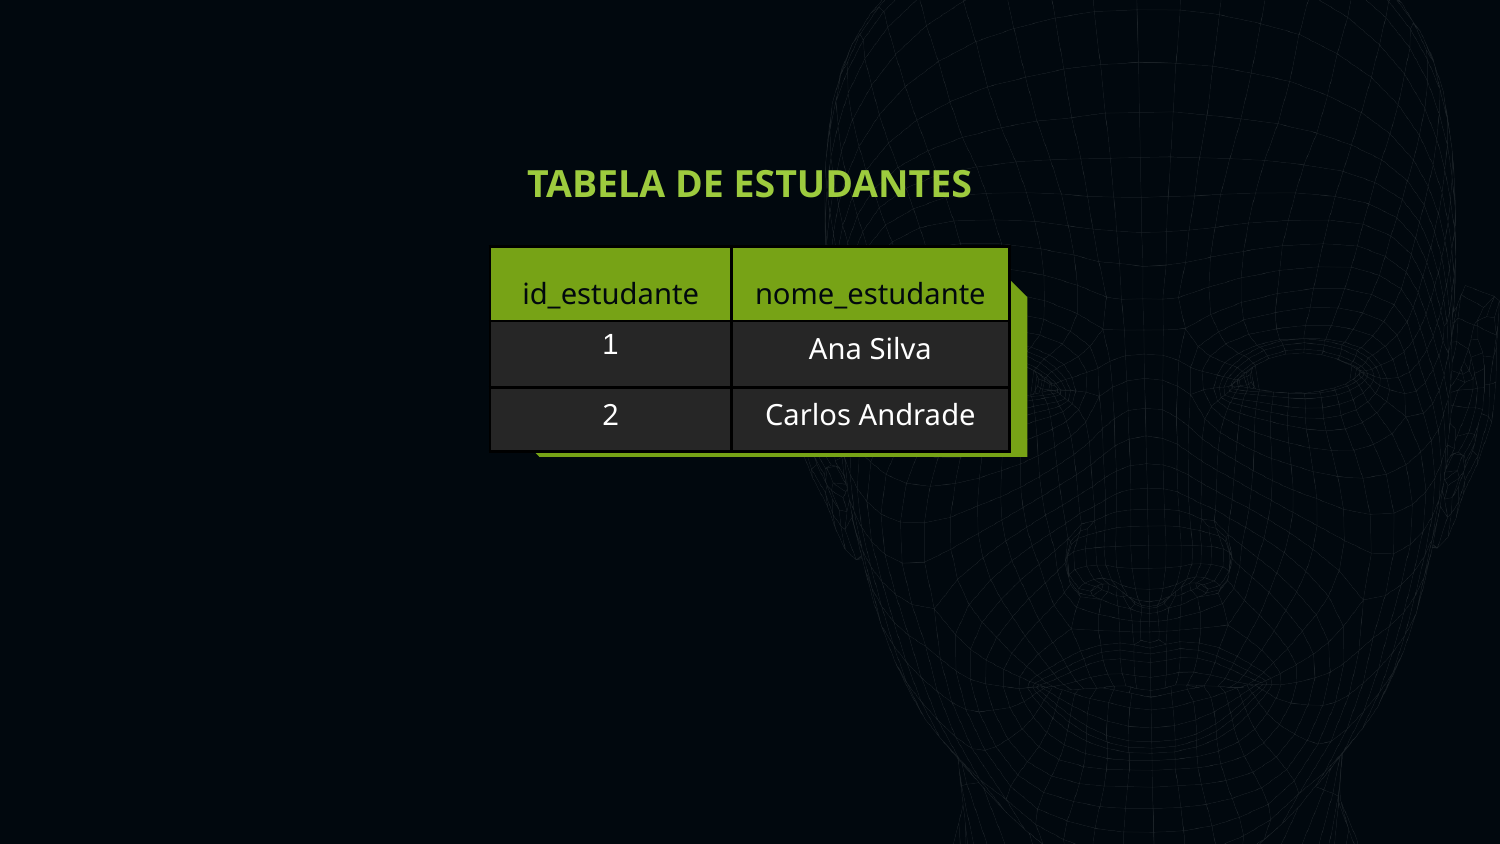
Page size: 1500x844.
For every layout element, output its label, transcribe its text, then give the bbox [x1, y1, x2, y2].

table_cell 2 [491, 389, 730, 450]
text_box [532, 277, 1030, 459]
table_cell Carlos Andrade [733, 389, 1008, 450]
table_header id_estudante [491, 248, 730, 320]
text_box TABELA DE ESTUDANTES [207, 144, 1293, 220]
table_header nome_estudante [733, 248, 1008, 320]
table_cell Ana Silva [733, 322, 1008, 386]
table_cell 1 [491, 322, 730, 386]
